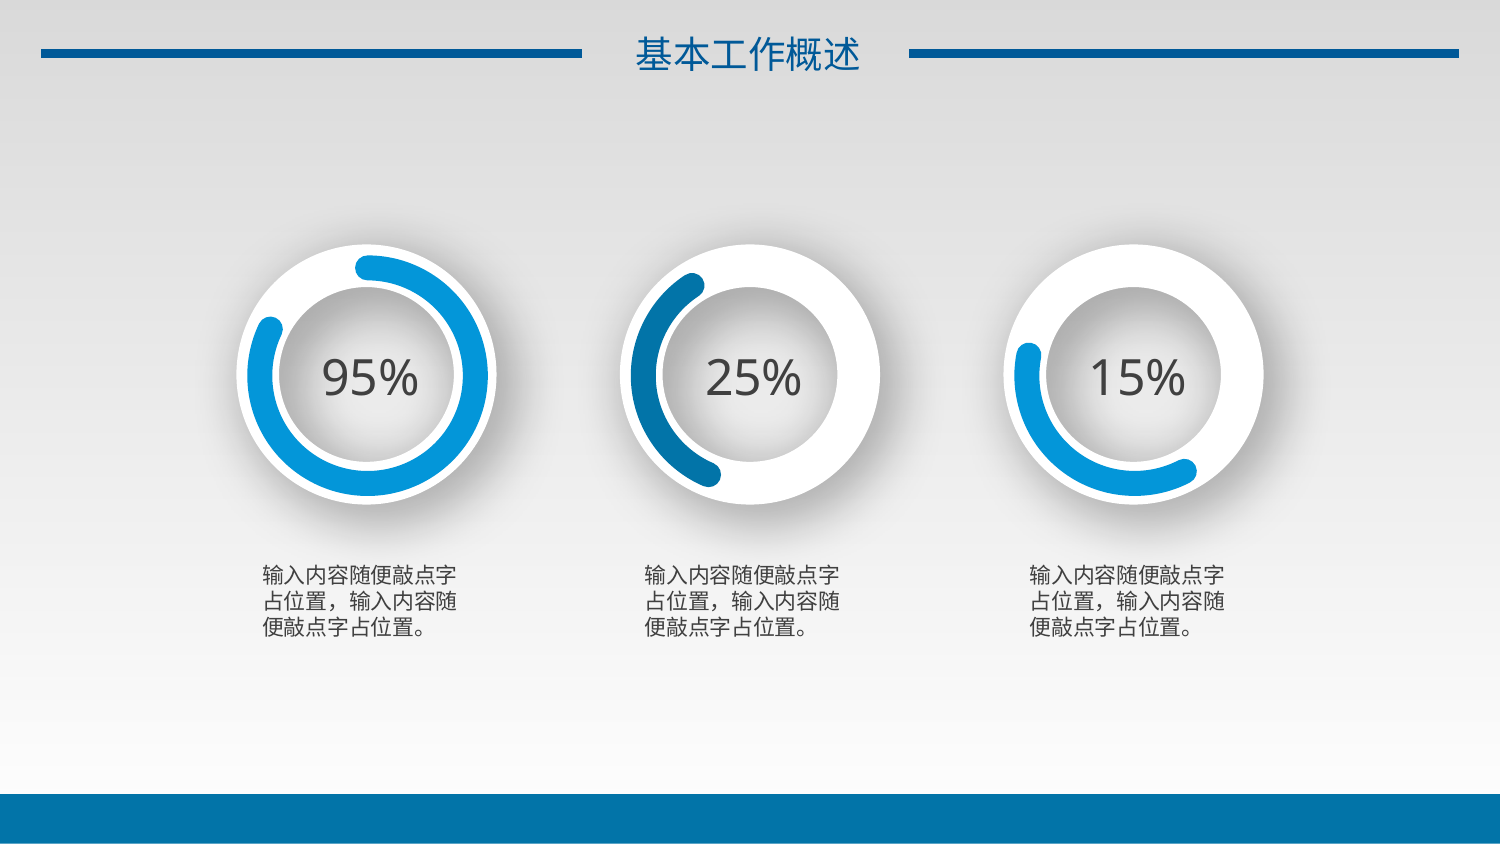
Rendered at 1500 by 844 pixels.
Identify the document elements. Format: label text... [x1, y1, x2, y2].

text_box [235, 243, 498, 506]
text_box 基本工作概述 [586, 23, 910, 84]
text_box 15% [1073, 338, 1202, 414]
text_box 25% [690, 338, 819, 414]
text_box 输入内容随便敲点字占位置，输入内容随便敲点字占位置。 [630, 554, 870, 648]
text_box [1026, 354, 1185, 484]
text_box 95% [306, 338, 435, 414]
text_box [1002, 243, 1265, 506]
text_box [0, 793, 1500, 844]
text_box [618, 243, 882, 506]
text_box [259, 267, 476, 485]
text_box [642, 285, 735, 476]
text_box 输入内容随便敲点字占位置，输入内容随便敲点字占位置。 [247, 554, 488, 648]
text_box 输入内容随便敲点字占位置，输入内容随便敲点字占位置。 [1014, 554, 1255, 648]
